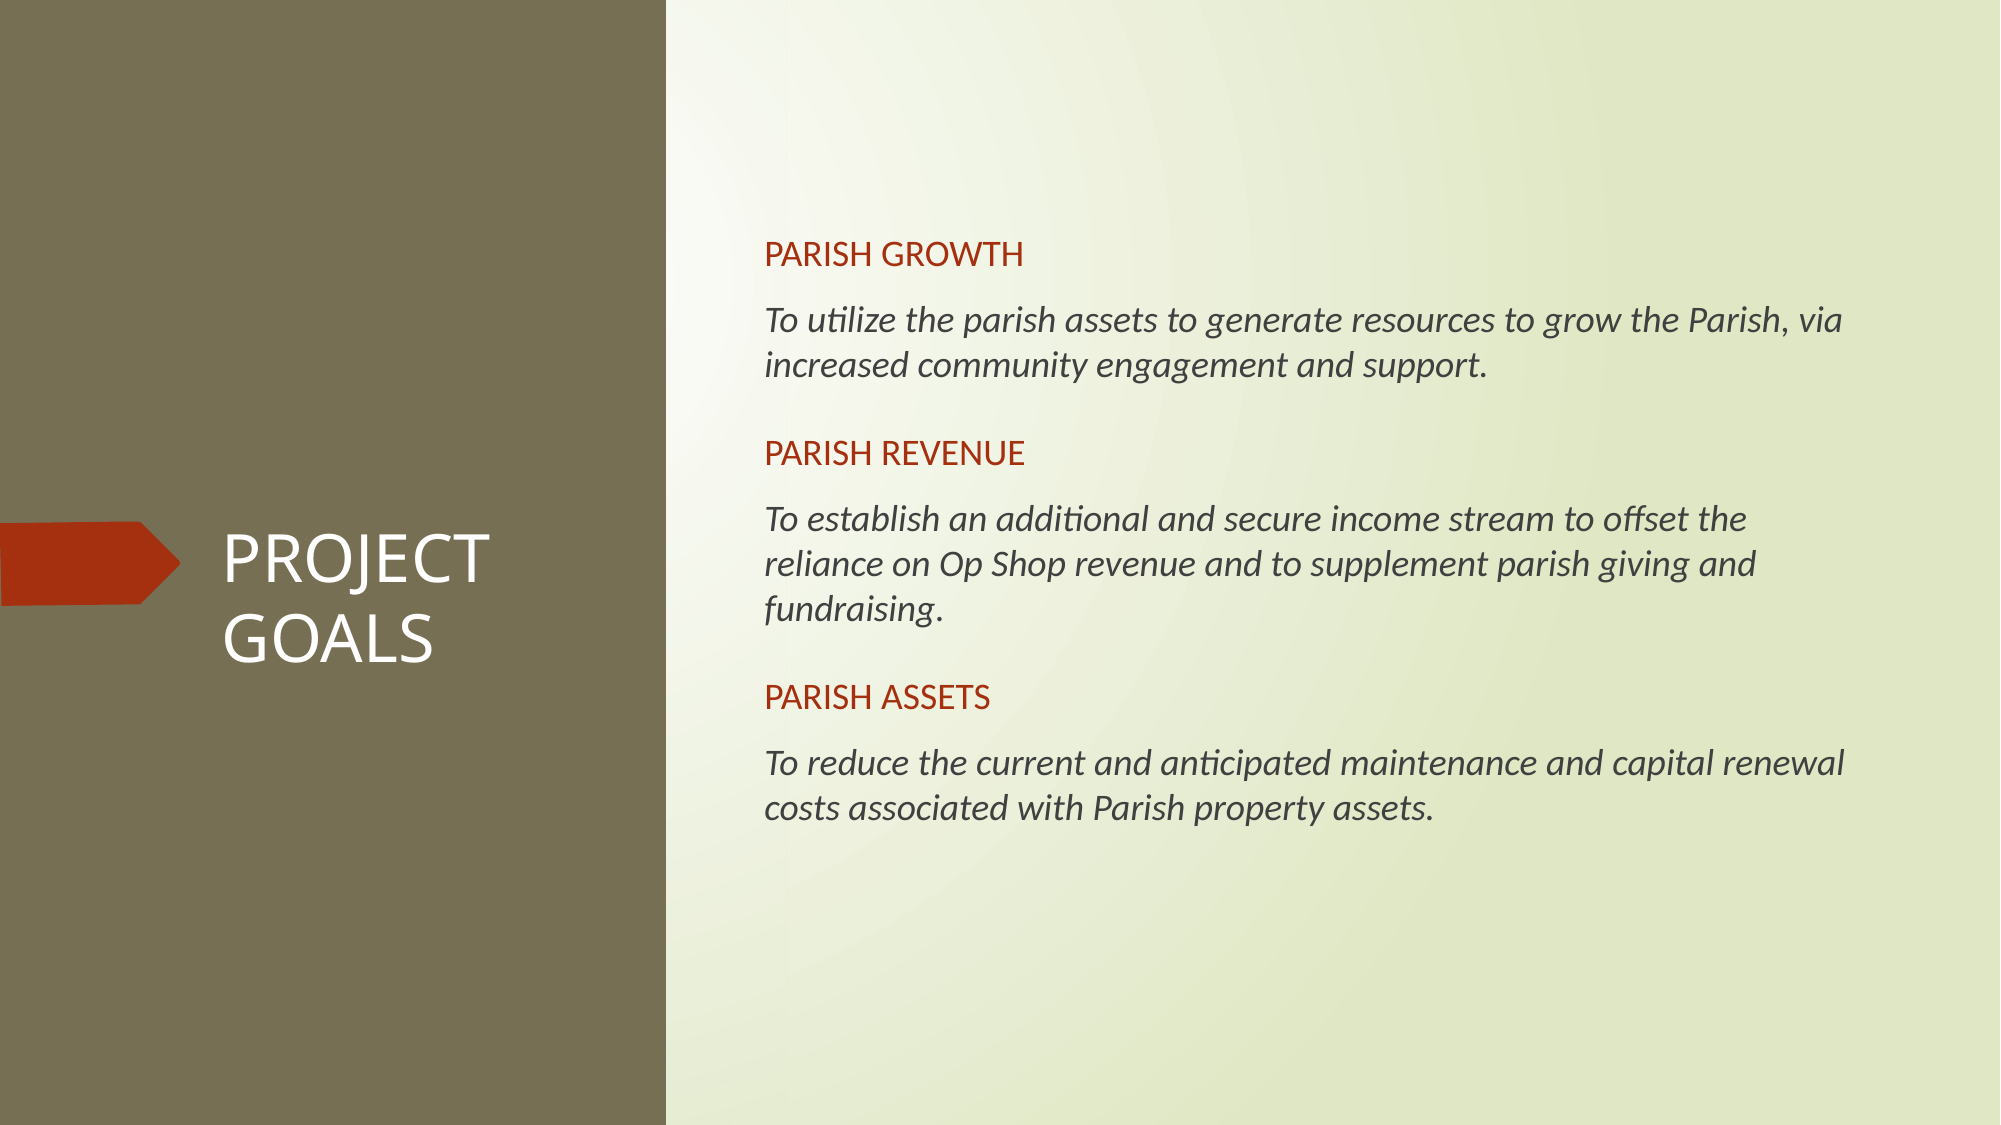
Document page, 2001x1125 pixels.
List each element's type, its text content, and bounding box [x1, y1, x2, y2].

text_box [785, 0, 2000, 1125]
title PROJECT GOALS [206, 508, 610, 1006]
text_box [0, 0, 667, 1125]
list PARISH GROWTH To utilize the parish assets to generate resources to grow the Parish, via increased community engagement and support. PARISH REVENUE To establish an additional and secure income stream to offset the reliance on Op Shop revenue and to supplement parish giving and fundraising. PARISH ASSETS To reduce the current and anticipated maintenance and capital renewal costs associated with Parish property assets. [749, 190, 1865, 979]
text_box [0, 521, 181, 606]
